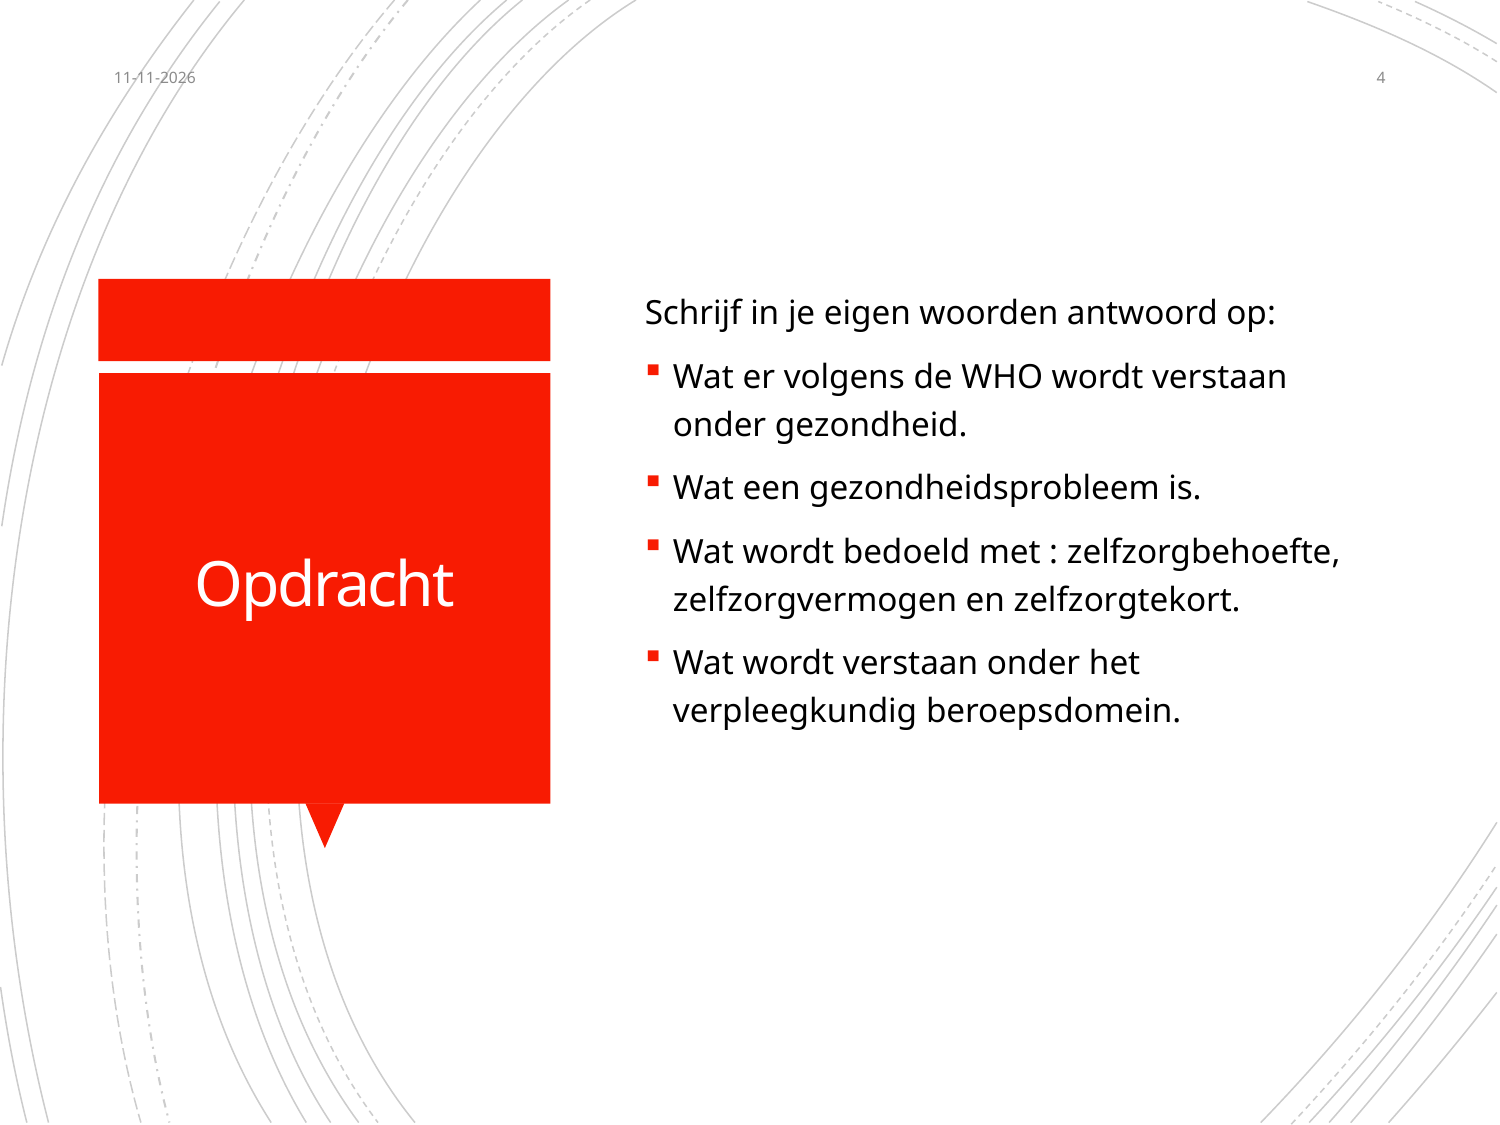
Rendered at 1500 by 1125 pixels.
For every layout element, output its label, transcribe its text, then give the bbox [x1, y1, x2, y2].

footer [98, 1021, 1402, 1074]
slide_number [98, 52, 549, 105]
title Opdracht [109, 385, 540, 789]
list Schrijf in je eigen woorden antwoord op: Wat er volgens de WHO wordt verstaan onder gezondheid. Wat een gezondheidsprobleem is. Wat wordt bedoeld met : zelfzorgbehoefte, zelfzorgvermogen en zelfzorgtekort. Wat wordt verstaan onder het verpleegkundig beroepsdomein. [629, 131, 1403, 993]
slide_number 4 [1288, 52, 1401, 105]
